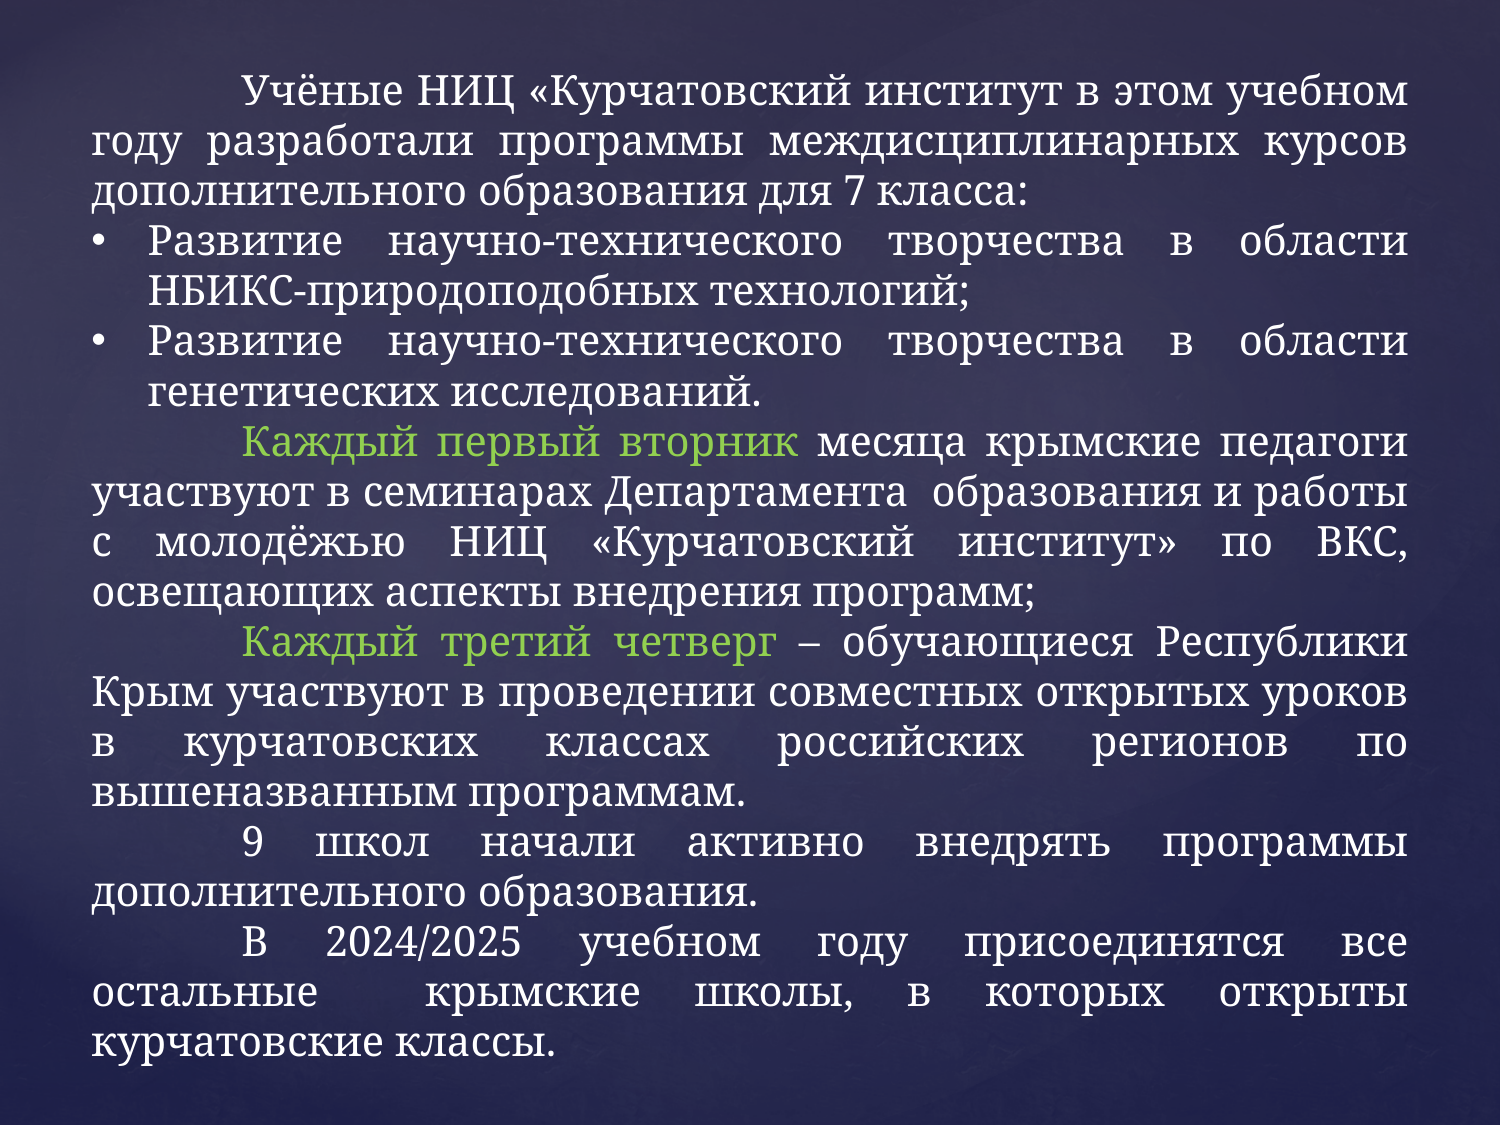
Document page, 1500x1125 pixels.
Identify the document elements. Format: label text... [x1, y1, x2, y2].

text_box Учёные НИЦ «Курчатовский институт в этом учебном году разработали программы междисциплинарных курсов дополнительного образования для 7 класса: Развитие научно-технического творчества в области НБИКС-природоподобных технологий; Развитие научно-технического творчества в области генетических исследований. Каждый первый вторник месяца крымские педагоги участвуют в семинарах Департамента образования и работы с молодёжью НИЦ «Курчатовский институт» по ВКС, освещающих аспекты внедрения программ; Каждый третий четверг – обучающиеся Республики Крым участвуют в проведении совместных открытых уроков в курчатовских классах российских регионов по вышеназванным программам. 9 школ начали активно внедрять программы дополнительного образования. В 2024/2025 учебном году присоединятся все остальные крымские школы, в которых открыты курчатовские классы. [76, 56, 1424, 1072]
